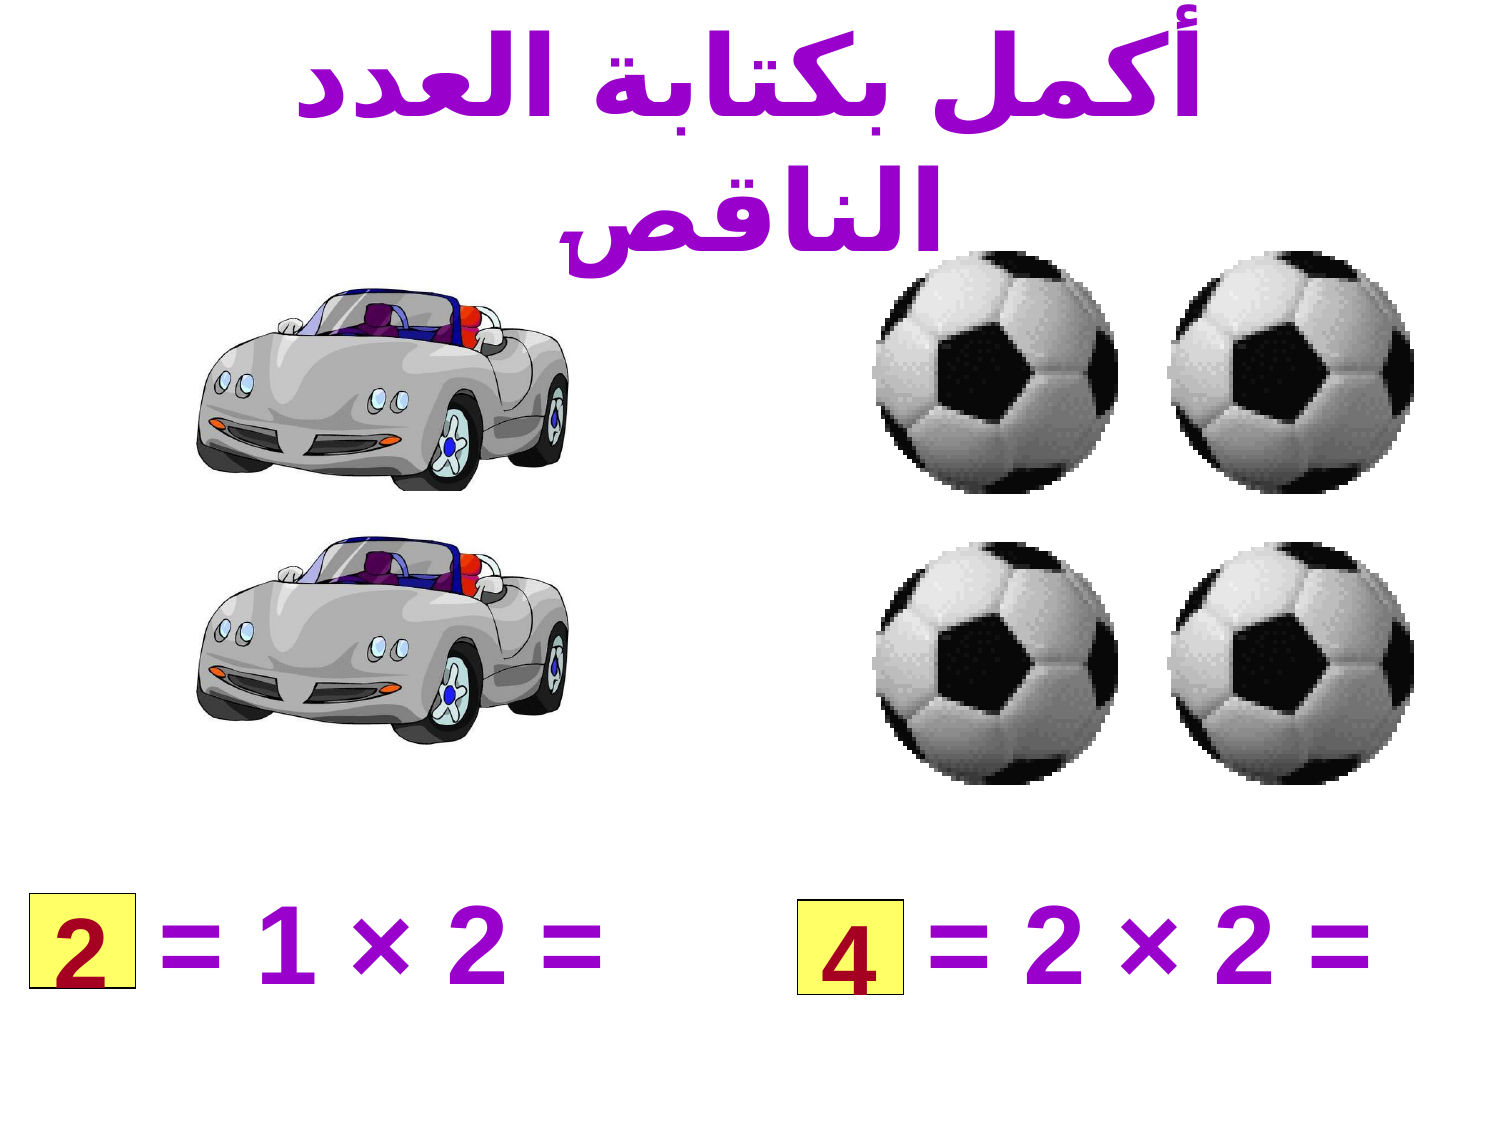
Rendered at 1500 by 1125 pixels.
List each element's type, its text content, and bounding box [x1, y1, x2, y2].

title أكمل بكتابة العدد الناقص [75, 45, 1425, 233]
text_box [868, 243, 1428, 799]
text_box 2 [53, 881, 125, 1017]
text_box [893, 900, 904, 995]
text_box = 2 × 1 = [29, 864, 621, 1014]
text_box 4 [821, 888, 893, 1023]
text_box [125, 893, 136, 988]
text_box [29, 893, 53, 988]
text_box = 2 × 2 = [856, 864, 1388, 1125]
text_box [797, 900, 821, 995]
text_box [194, 243, 569, 773]
